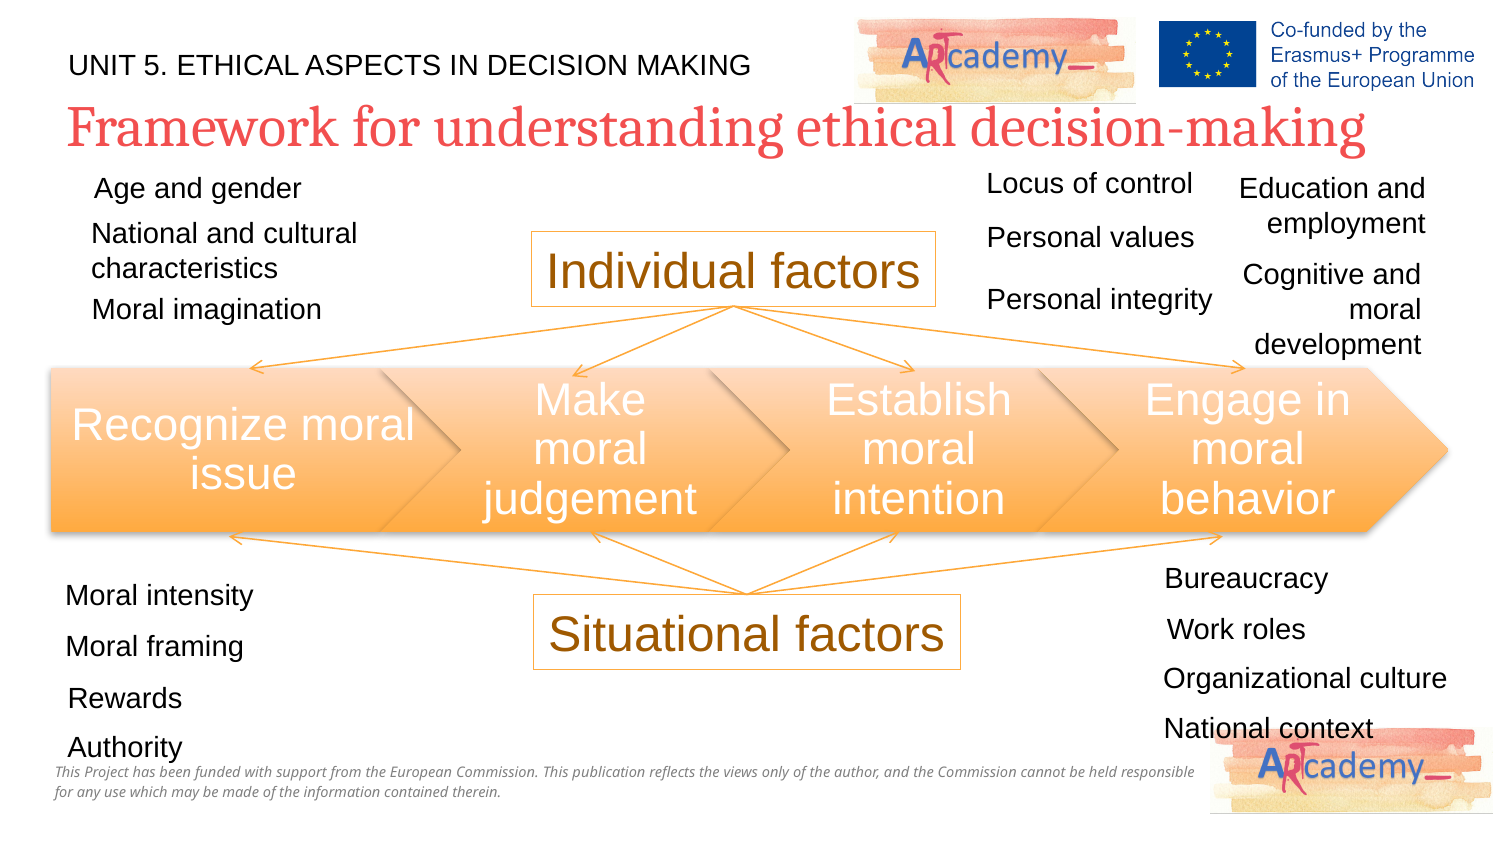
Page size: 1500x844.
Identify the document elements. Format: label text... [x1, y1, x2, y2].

text_box Personal integrity [971, 272, 1228, 305]
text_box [248, 306, 570, 369]
picture [1210, 709, 1493, 844]
text_box Rewards [52, 671, 198, 721]
text_box Moral framing [50, 620, 260, 670]
text_box Authority [52, 721, 199, 771]
text_box Moral imagination [76, 282, 338, 333]
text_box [589, 531, 744, 595]
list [50, 335, 1450, 565]
text_box Moral intensity [50, 573, 270, 619]
text_box UNIT 5. ETHICAL ASPECTS IN DECISION MAKING [53, 39, 770, 89]
text_box National context [1148, 701, 1389, 752]
title Framework for understanding ethical decision-making [51, 72, 1449, 167]
picture [1158, 21, 1474, 91]
text_box Cognitive and moral development [1204, 248, 1437, 334]
text_box Age and gender [79, 162, 318, 206]
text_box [733, 306, 1246, 369]
text_box This Project has been funded with support from the European Commission. This publication reflects the views only of the author, and the Commission cannot be held responsible for any use which may be made of the information contained therein. [39, 754, 1205, 799]
text_box Education and employment [1128, 162, 1441, 247]
picture [854, 0, 1137, 134]
text_box Situational factors [533, 602, 961, 670]
text_box National and cultural characteristics [76, 206, 414, 292]
text_box Locus of control [971, 157, 1209, 207]
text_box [746, 536, 1224, 595]
text_box Organizational culture [1148, 652, 1463, 702]
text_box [571, 306, 731, 377]
text_box Work roles [1152, 603, 1322, 652]
text_box Personal values [971, 211, 1211, 262]
text_box Bureaucracy [1222, 574, 1344, 602]
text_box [228, 536, 584, 595]
text_box Individual factors [531, 231, 936, 305]
